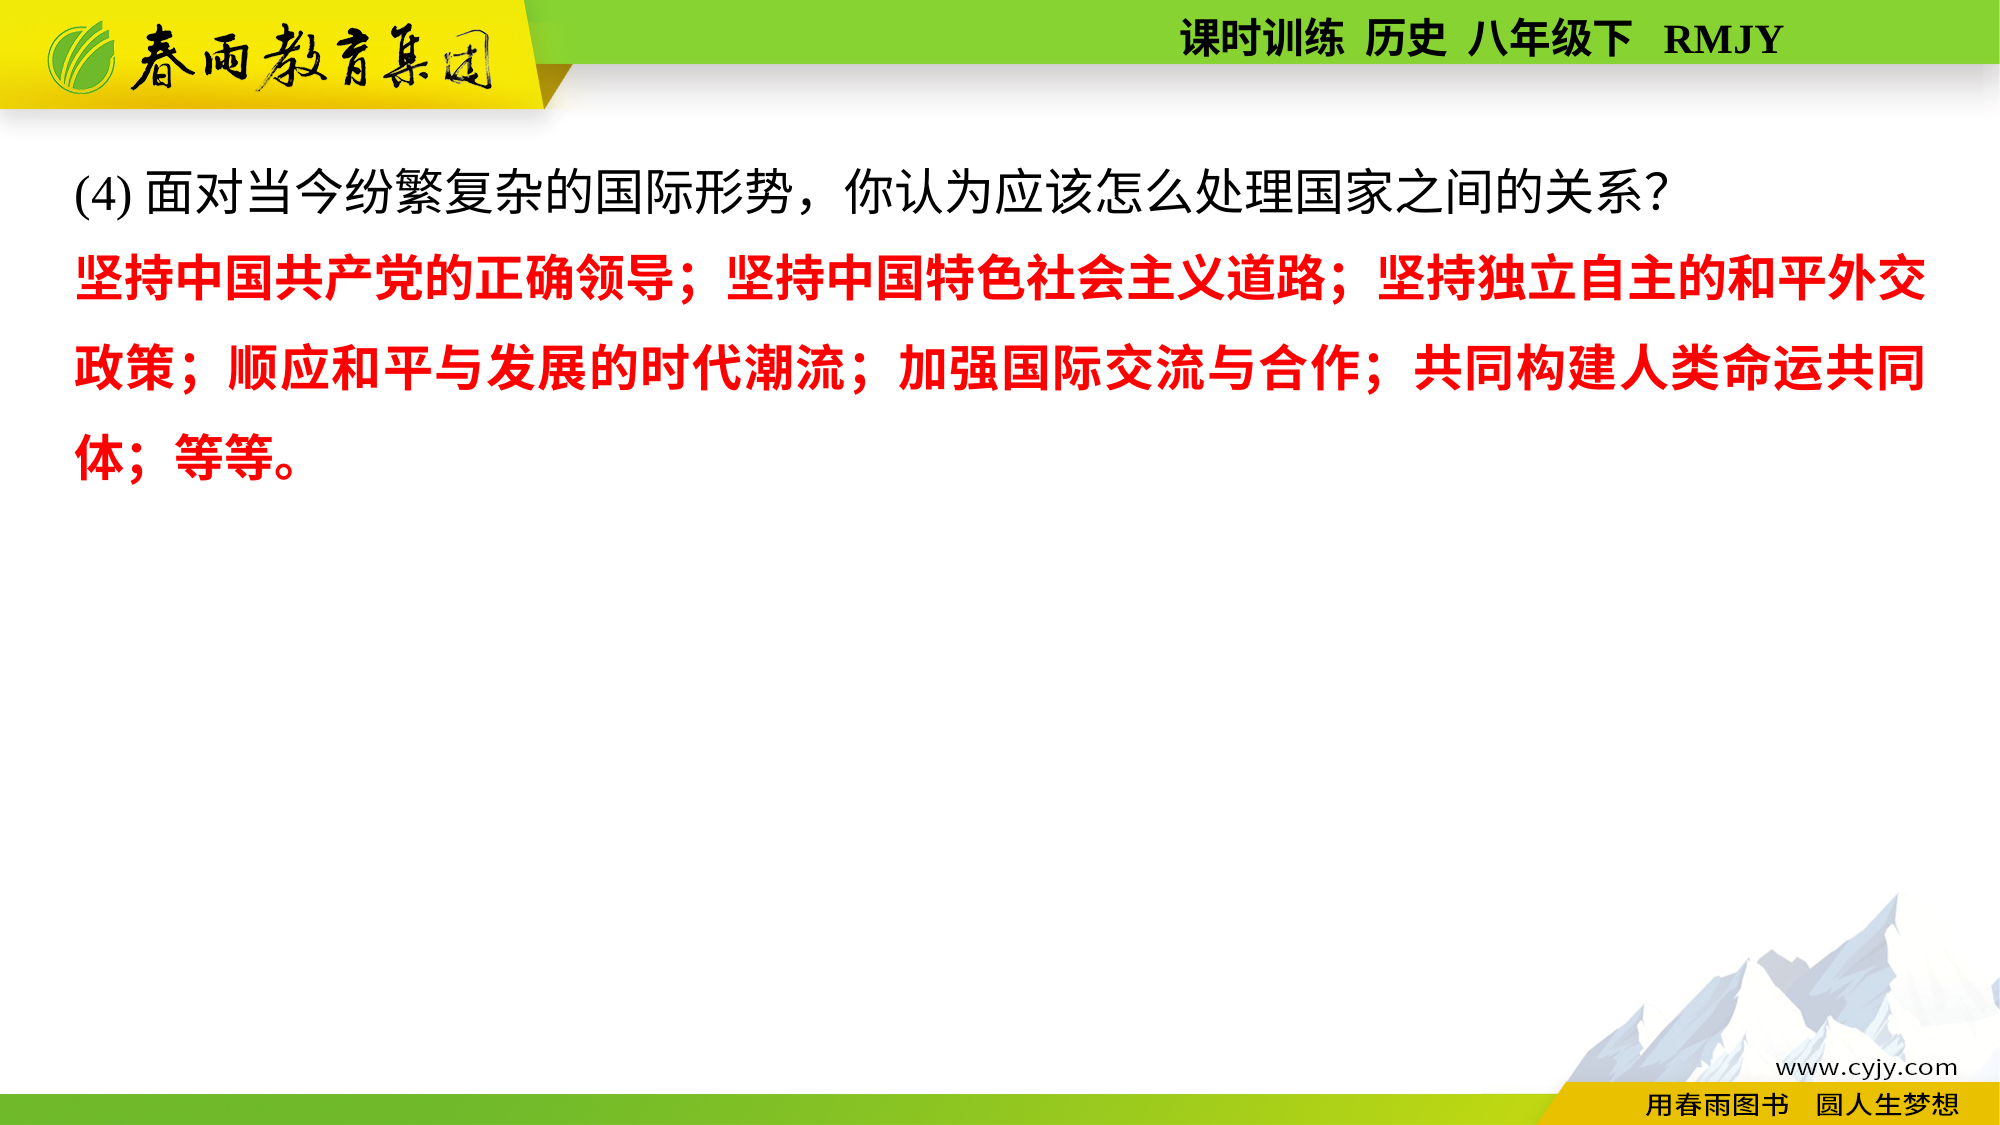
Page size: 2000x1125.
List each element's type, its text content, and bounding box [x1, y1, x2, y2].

picture [0, 0, 2000, 1125]
text_box 坚持中国共产党的正确领导；坚持中国特色社会主义道路；坚持独立自主的和平外交政策；顺应和平与发展的时代潮流；加强国际交流与合作；共同构建人类命运共同体；等等。 [59, 209, 1944, 495]
list (4)面对当今纷繁复杂的国际形势，你认为应该怎么处理国家之间的关系？ [59, 122, 1944, 209]
